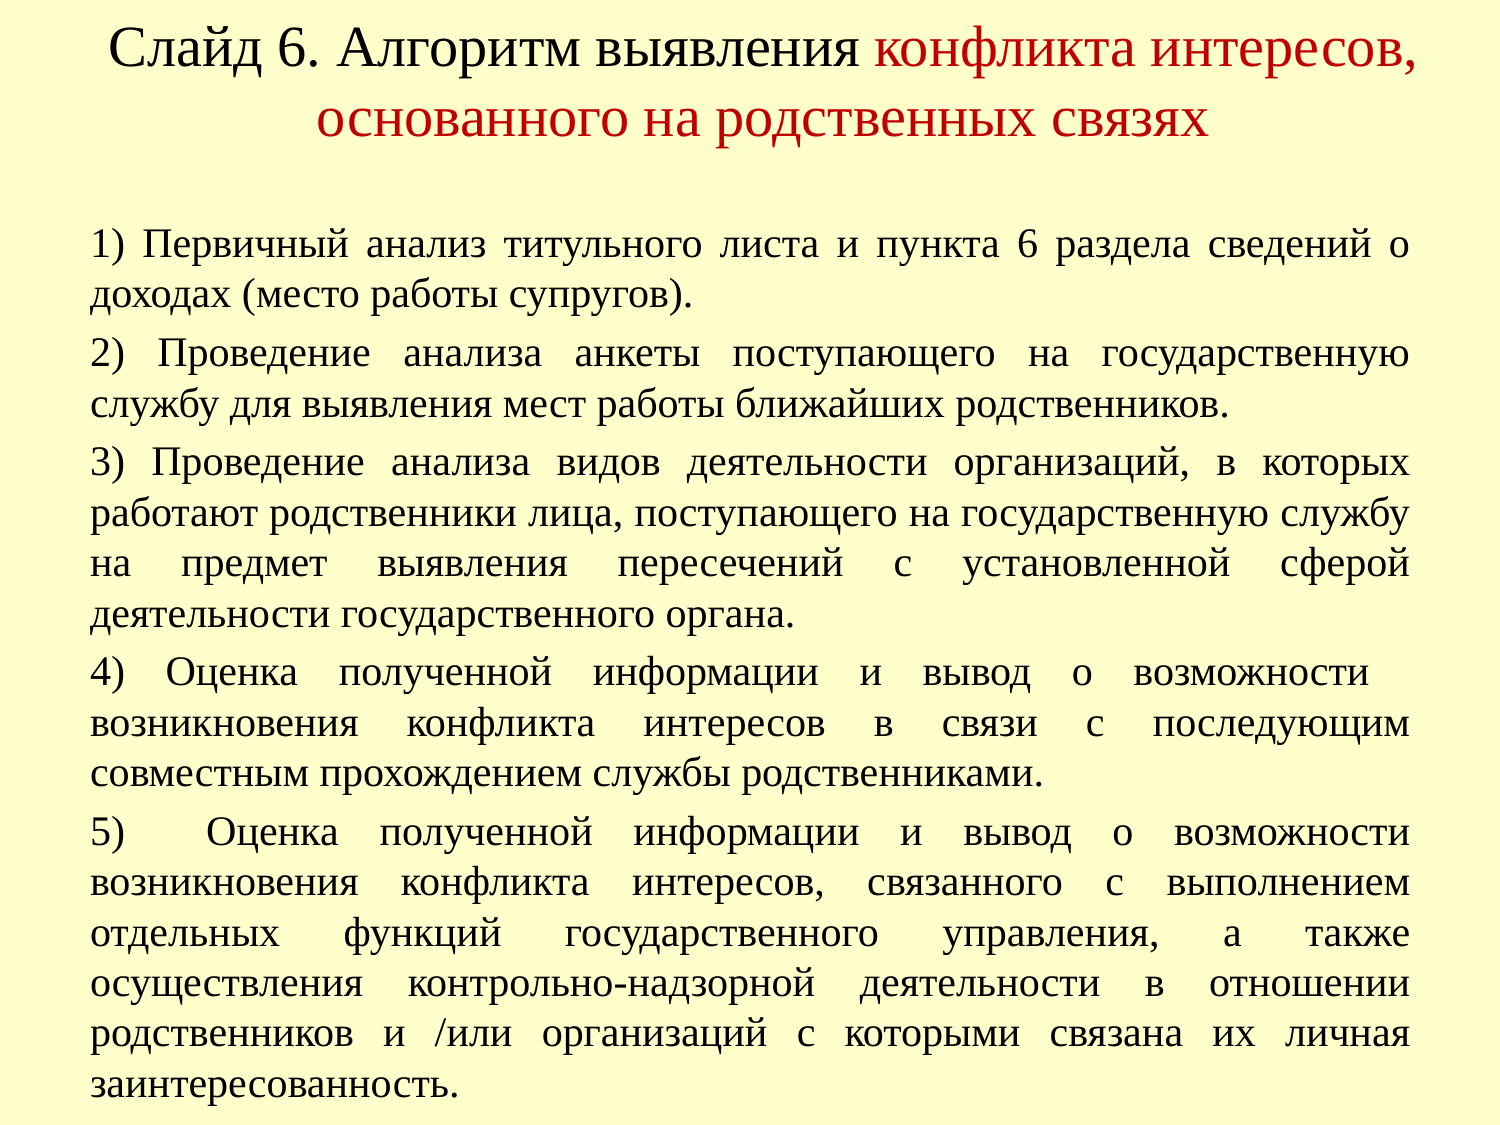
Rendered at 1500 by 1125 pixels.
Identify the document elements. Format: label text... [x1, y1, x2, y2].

list 1) Первичный анализ титульного листа и пункта 6 раздела сведений о доходах (место работы супругов). 2) Проведение анализа анкеты поступающего на государственную службу для выявления мест работы ближайших родственников. 3) Проведение анализа видов деятельности организаций, в которых работают родственники лица, поступающего на государственную службу на предмет выявления пересечений с установленной сферой деятельности государственного органа. 4) Оценка полученной информации и вывод о возможности возникновения конфликта интересов в связи с последующим совместным прохождением службы родственниками. 5) Оценка полученной информации и вывод о возможности возникновения конфликта интересов, связанного с выполнением отдельных функций государственного управления, а также осуществления контрольно-надзорной деятельности в отношении родственников и /или организаций с которыми связана их личная заинтересованность. [75, 208, 1425, 1125]
title Слайд 6. Алгоритм выявления конфликта интересов, основанного на родственных связях [88, 0, 1439, 156]
